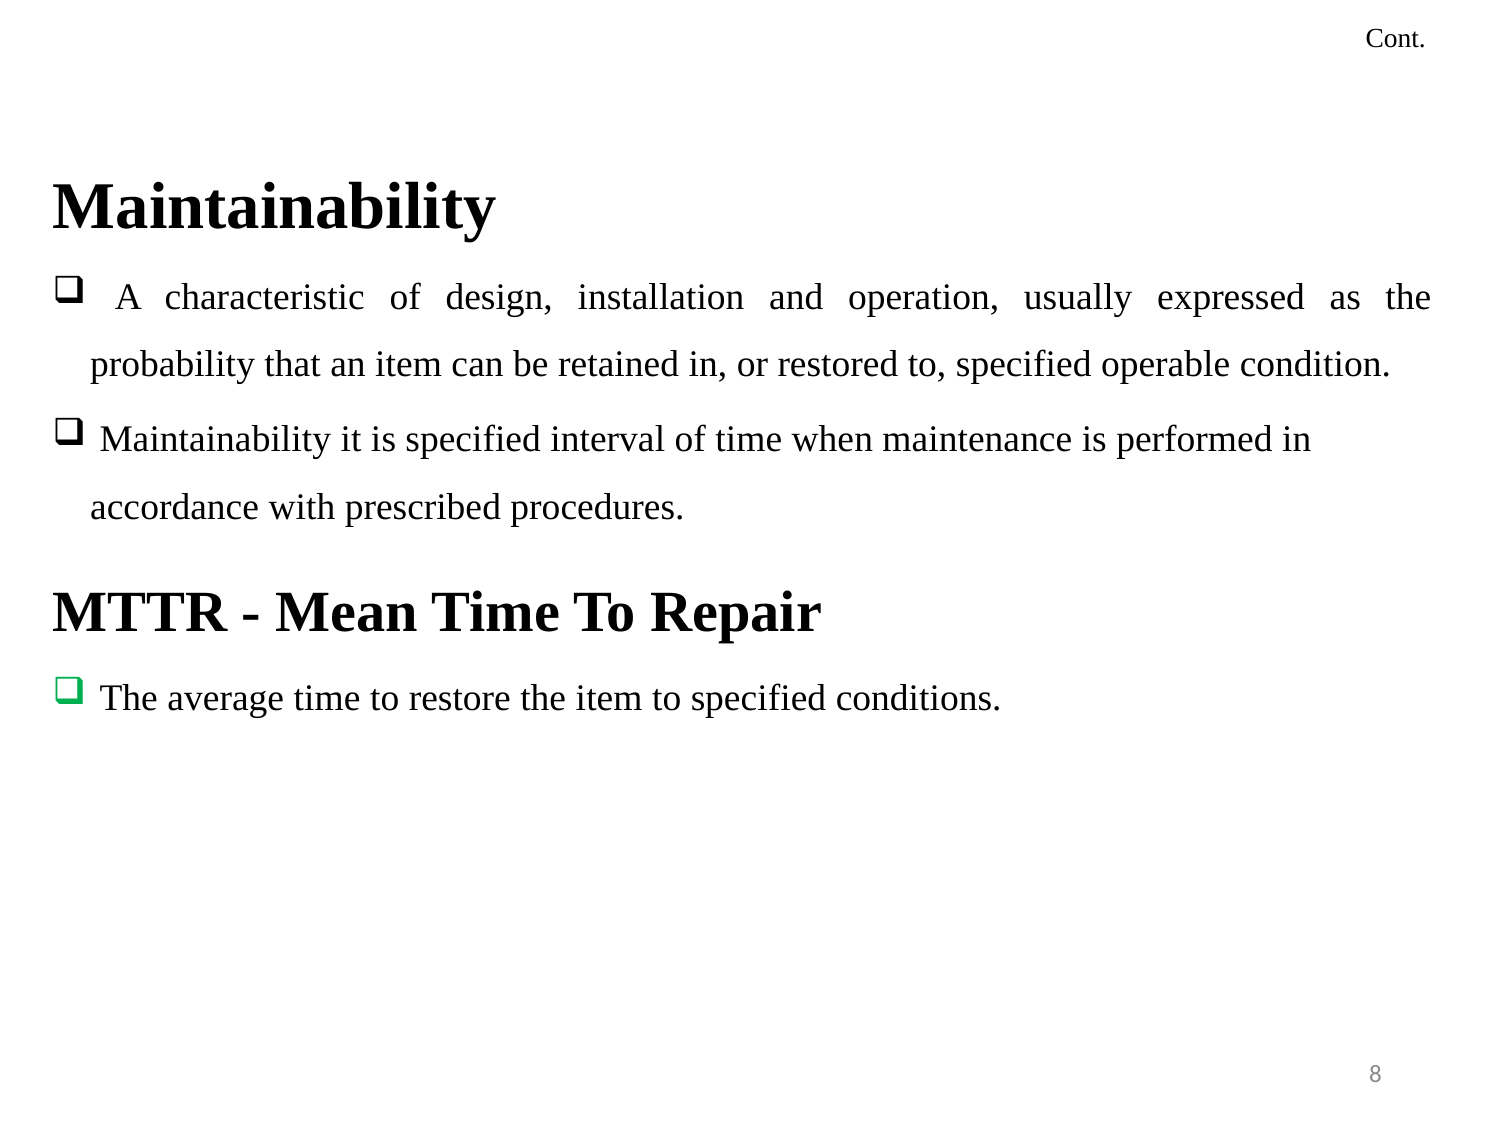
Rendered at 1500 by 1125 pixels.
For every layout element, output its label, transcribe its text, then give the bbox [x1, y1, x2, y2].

slide_number 8 [1059, 1042, 1397, 1103]
title Cont. [103, 16, 1449, 62]
list Maintainability A characteristic of design, installation and operation, usually expressed as the probability that an item can be retained in, or restored to, specified operable condition. Maintainability it is specified interval of time when maintenance is performed in accordance with prescribed procedures. MTTR - Mean Time To Repair The average time to restore the item to specified conditions. [37, 114, 1449, 1043]
